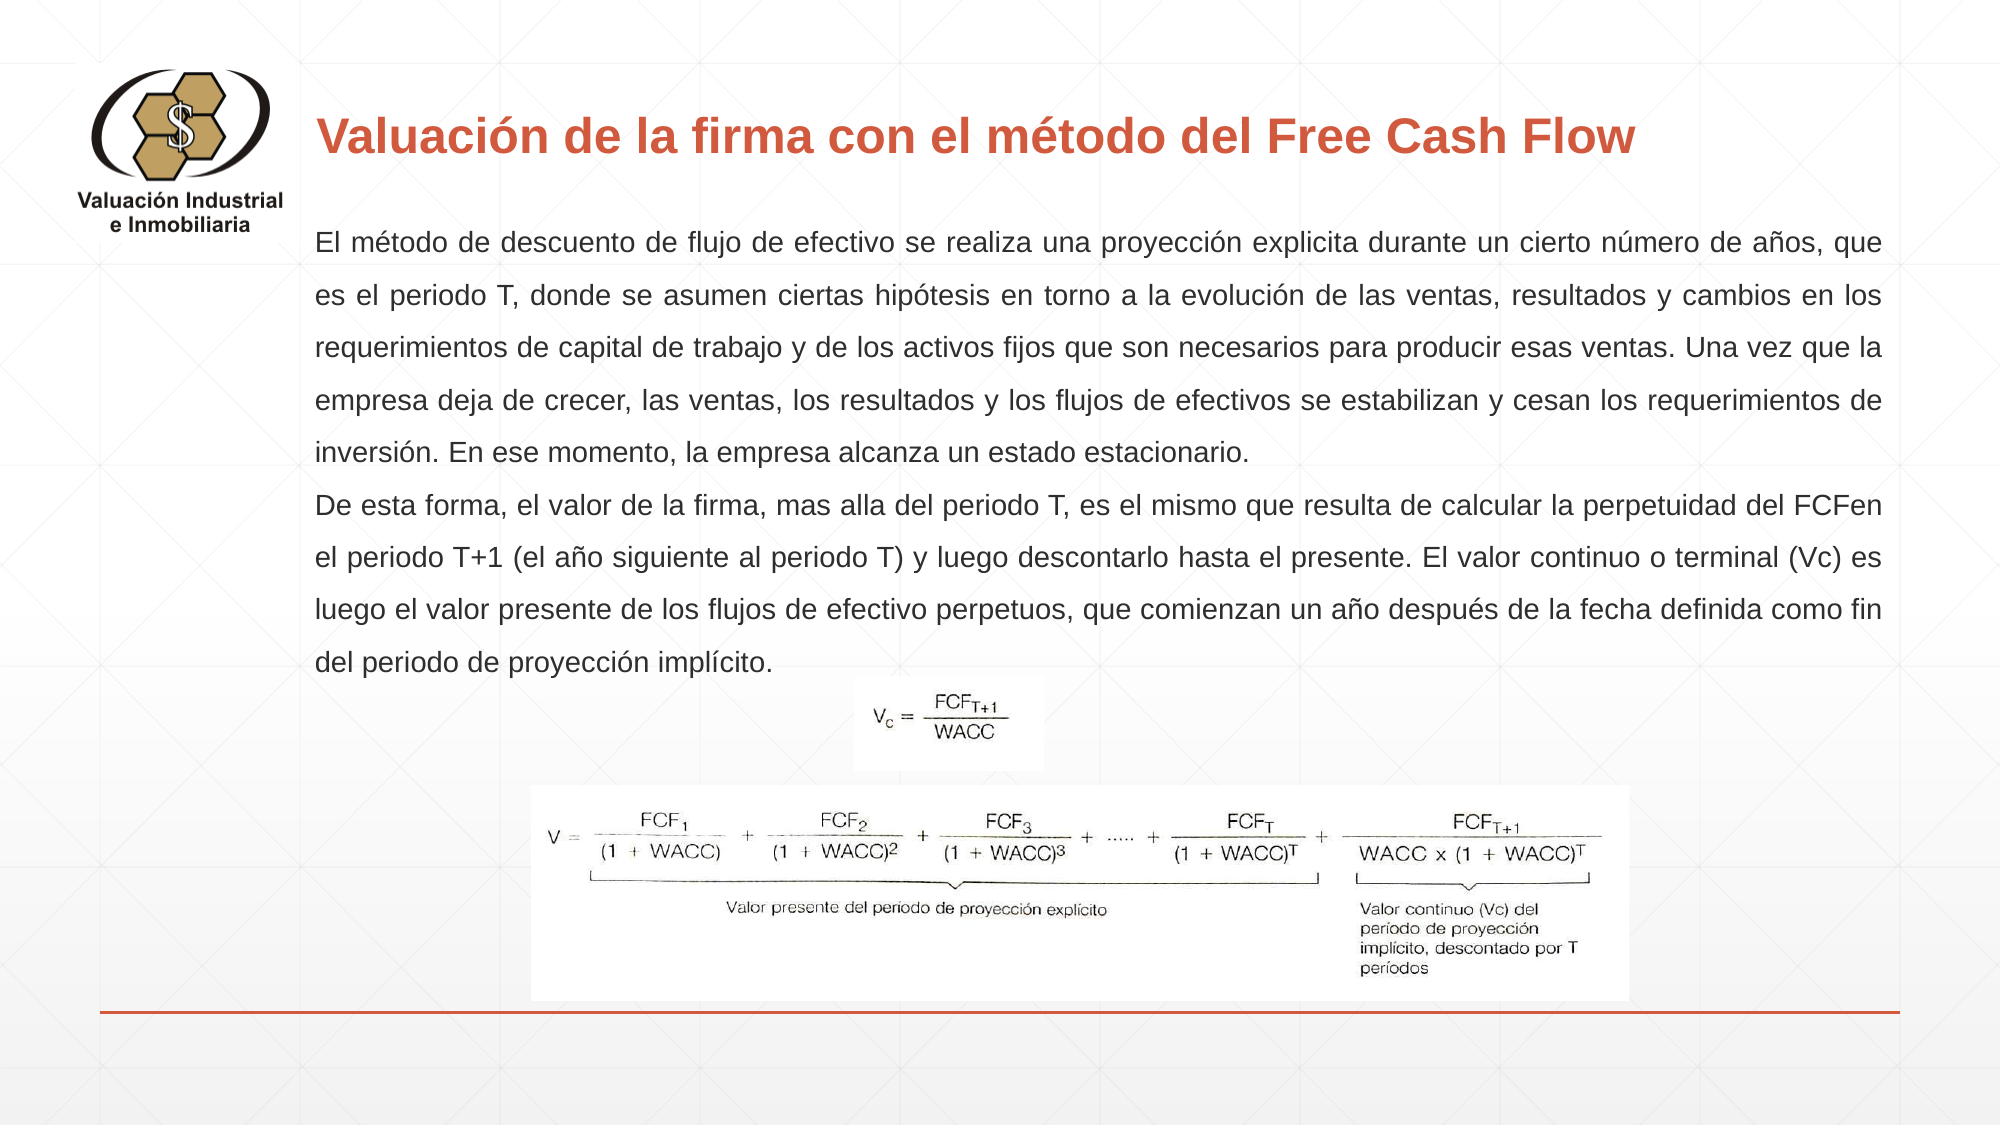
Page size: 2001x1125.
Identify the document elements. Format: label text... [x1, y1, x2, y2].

picture [74, 63, 300, 243]
picture [530, 785, 1630, 1001]
text_box El método de descuento de flujo de efectivo se realiza una proyección explicita durante un cierto número de años, que es el periodo T, donde se asumen ciertas hipótesis en torno a la evolución de las ventas, resultados y cambios en los requerimientos de capital de trabajo y de los activos fijos que son necesarios para producir esas ventas. Una vez que la empresa deja de crecer, las ventas, los resultados y los flujos de efectivos se estabilizan y cesan los requerimientos de inversión. En ese momento, la empresa alcanza un estado estacionario. De esta forma, el valor de la firma, mas alla del periodo T, es el mismo que resulta de calcular la perpetuidad del FCFen el periodo T+1 (el año siguiente al periodo T) y luego descontarlo hasta el presente. El valor continuo o terminal (Vc) es luego el valor presente de los flujos de efectivo perpetuos, que comienzan un año después de la fecha definida como fin del periodo de proyección implícito. [300, 198, 1900, 821]
picture [853, 676, 1045, 771]
title Valuación de la firma con el método del Free Cash Flow [301, 82, 1788, 172]
